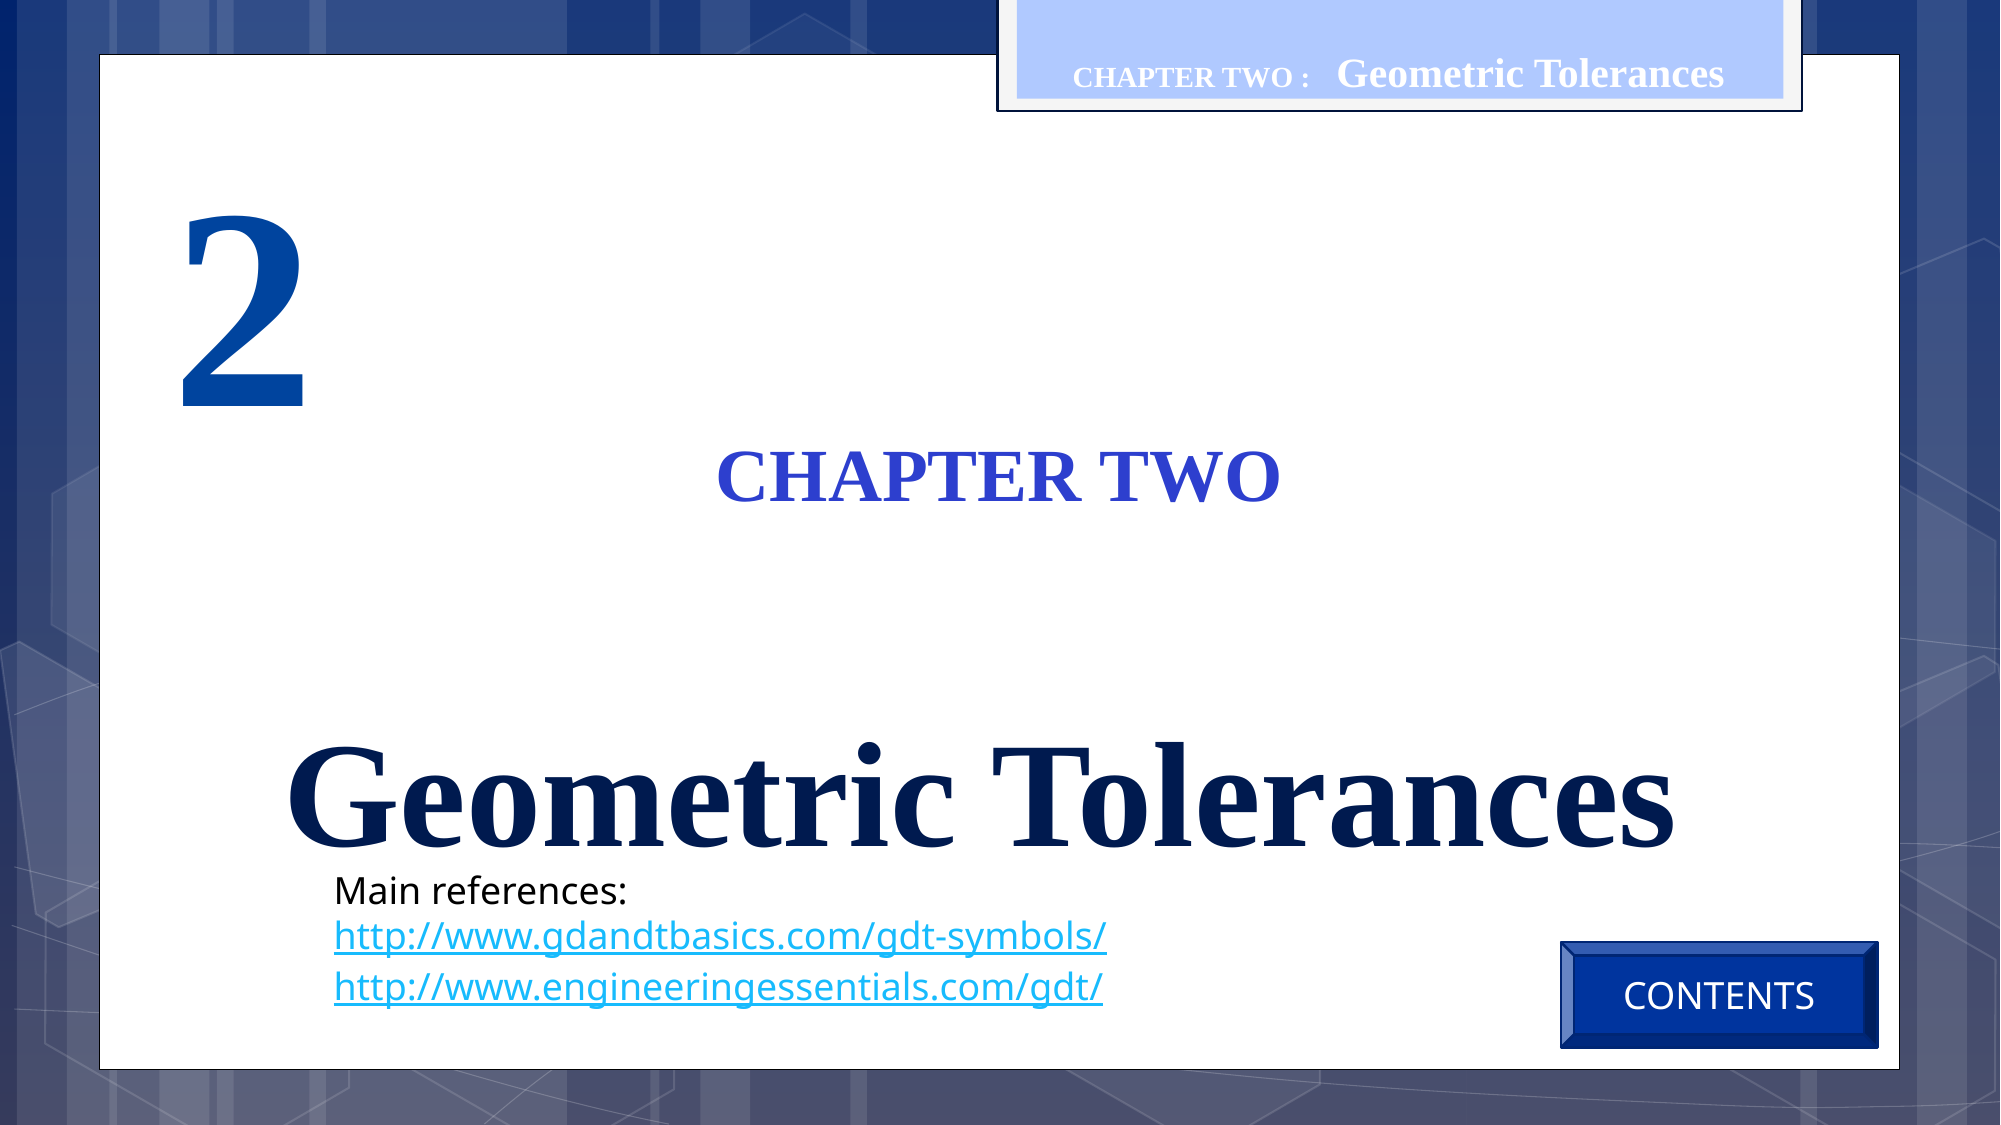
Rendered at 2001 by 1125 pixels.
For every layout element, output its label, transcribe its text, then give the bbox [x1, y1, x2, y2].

text_box Main references: http://www.gdandtbasics.com/gdt-symbols/ http://www.engineeringessentials.com/gdt/ [318, 859, 1351, 1022]
text_box 2 [138, 232, 349, 472]
text_box CONTENTS [1559, 941, 1879, 1049]
text_box CHAPTER TWO : Geometric Tolerances [940, 0, 1858, 110]
text_box CHAPTER TWO Geometric Tolerances [183, 672, 1816, 884]
